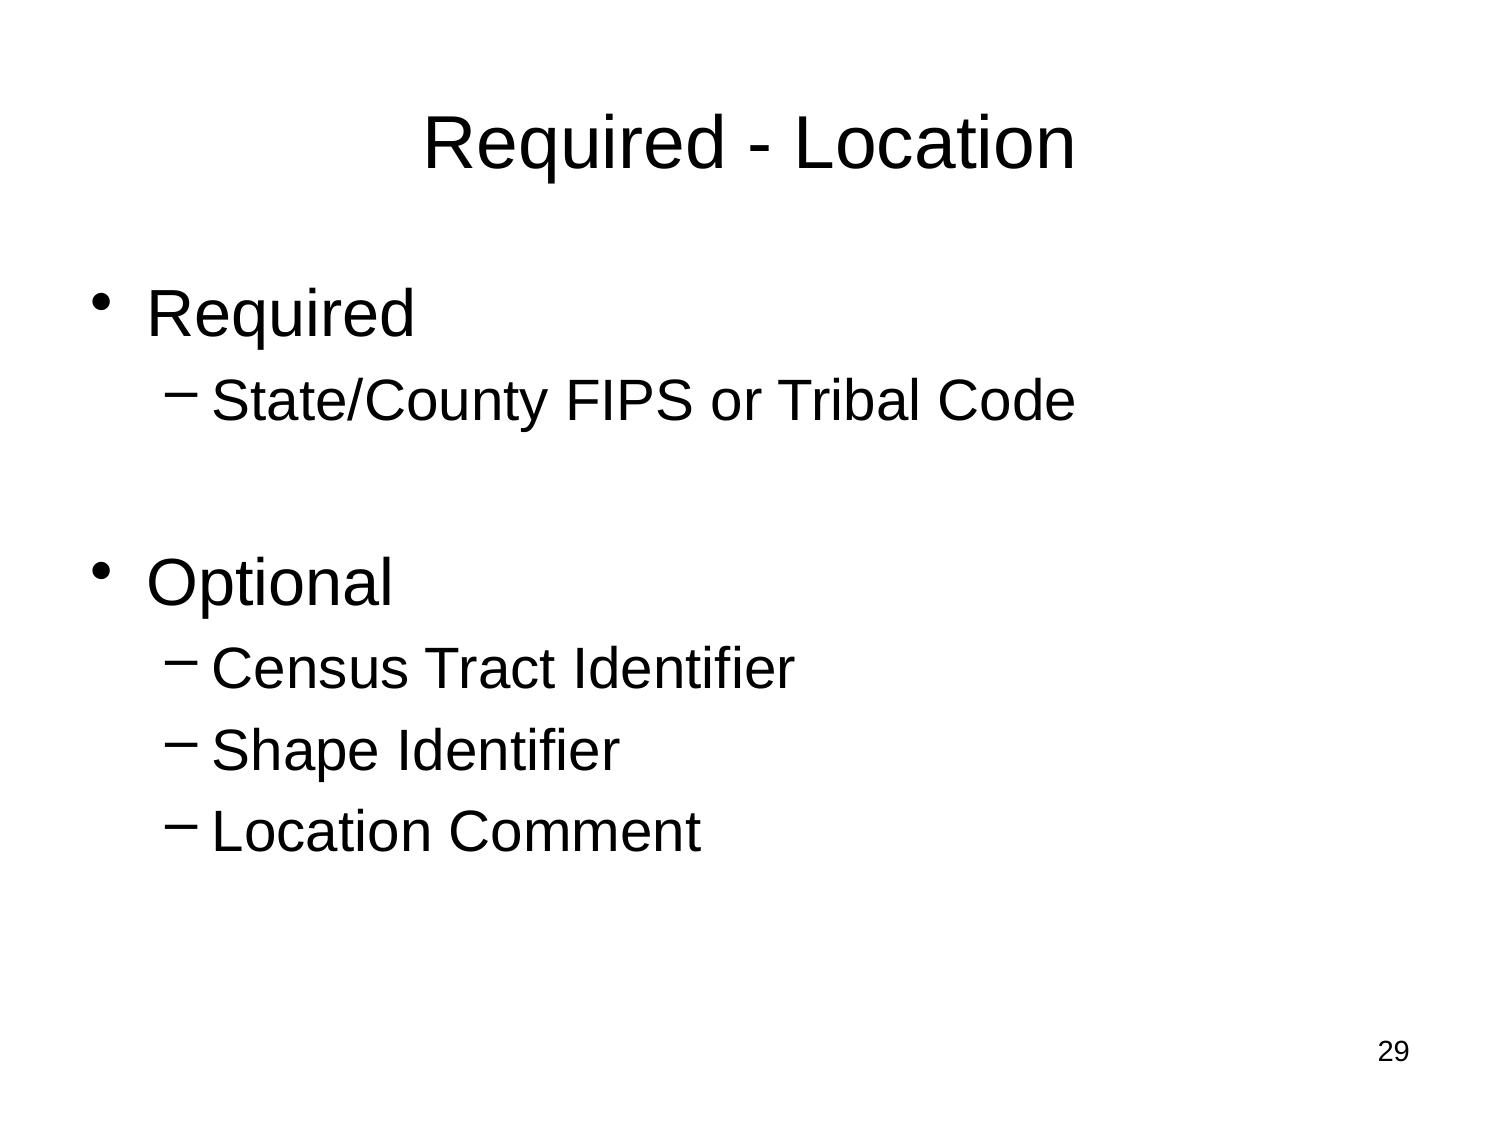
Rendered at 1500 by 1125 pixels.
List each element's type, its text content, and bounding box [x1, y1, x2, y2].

title Required - Location [74, 44, 1426, 233]
slide_number 29 [1074, 1024, 1426, 1103]
list Required State/County FIPS or Tribal Code Optional Census Tract Identifier Shape Identifier Location Comment [74, 262, 1426, 1006]
